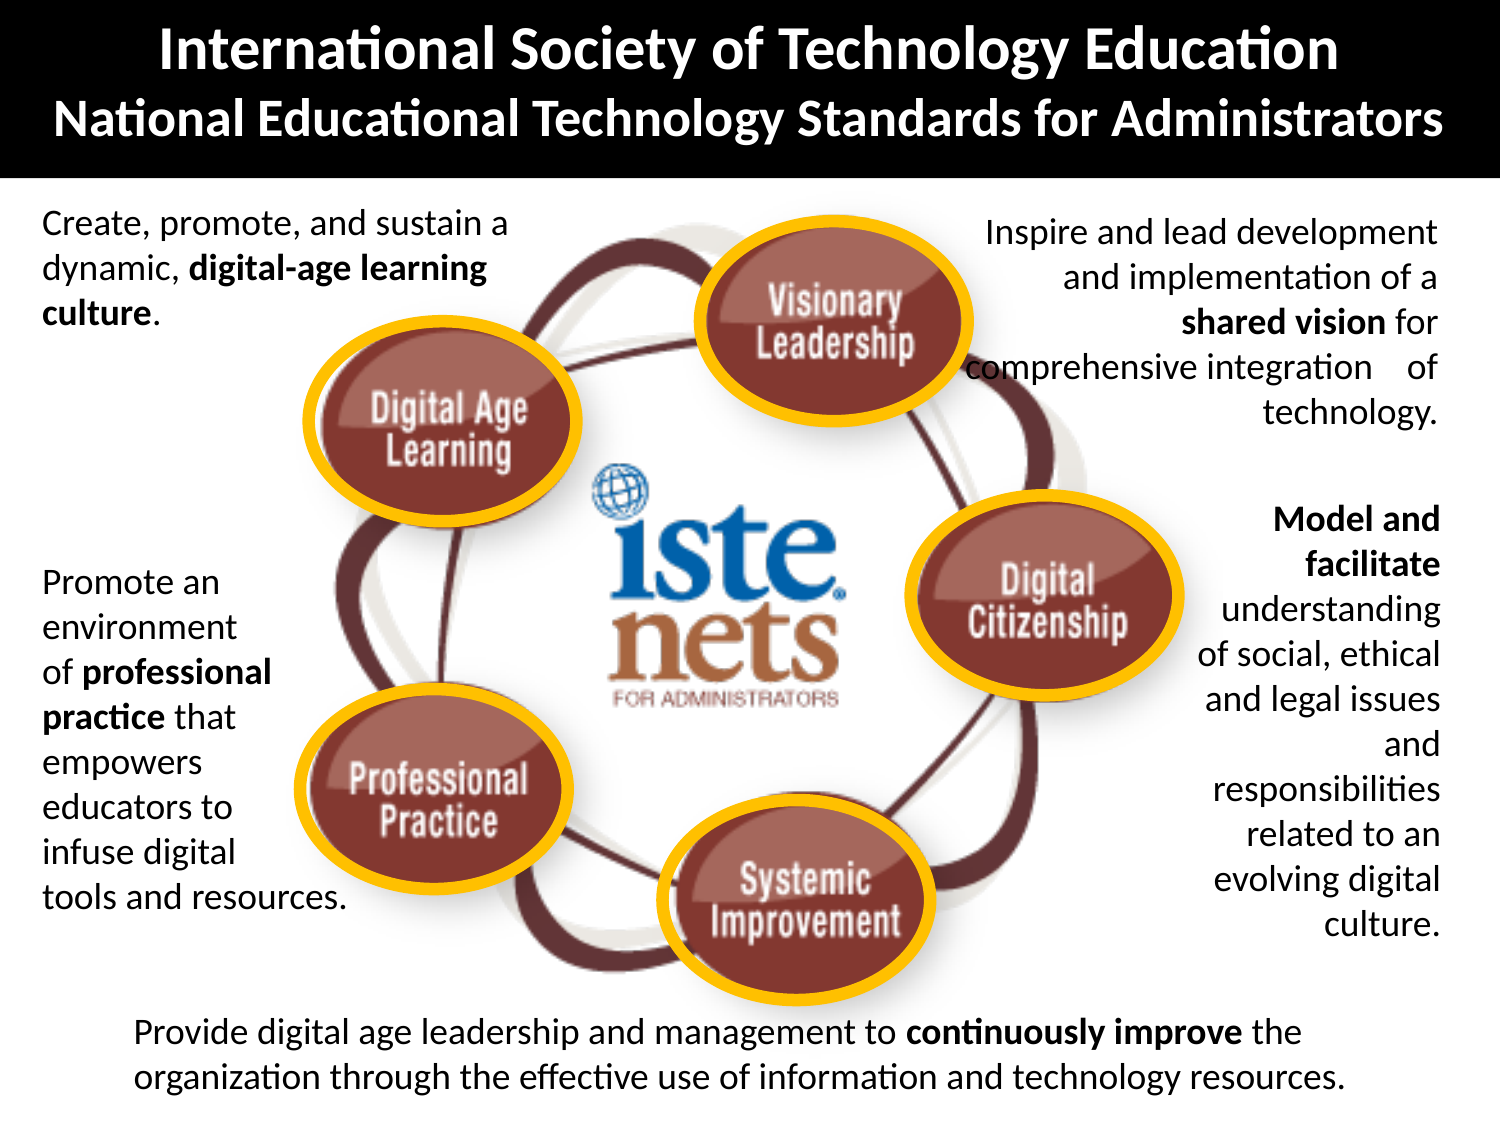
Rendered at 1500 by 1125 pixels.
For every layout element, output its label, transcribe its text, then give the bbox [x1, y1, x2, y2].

text_box Inspire and lead development and implementation of a shared vision for comprehensive integration of technology. [1226, 199, 1454, 440]
picture [237, 170, 1223, 1059]
text_box Create, promote, and sustain a dynamic, digital-age learning culture. [27, 190, 232, 341]
text_box Provide digital age leadership and management to continuously improve the organization through the effective use of information and technology resources. [118, 999, 1382, 1105]
text_box International Society of Technology Education National Educational Technology Standards for Administrators [0, 0, 1500, 179]
text_box Model and facilitate understanding of social, ethical and legal issues and responsibilities related to an evolving digital culture. [1226, 486, 1456, 952]
text_box Promote an environment of professional practice that empowers educators to infuse digital tools and resources. [27, 549, 232, 925]
